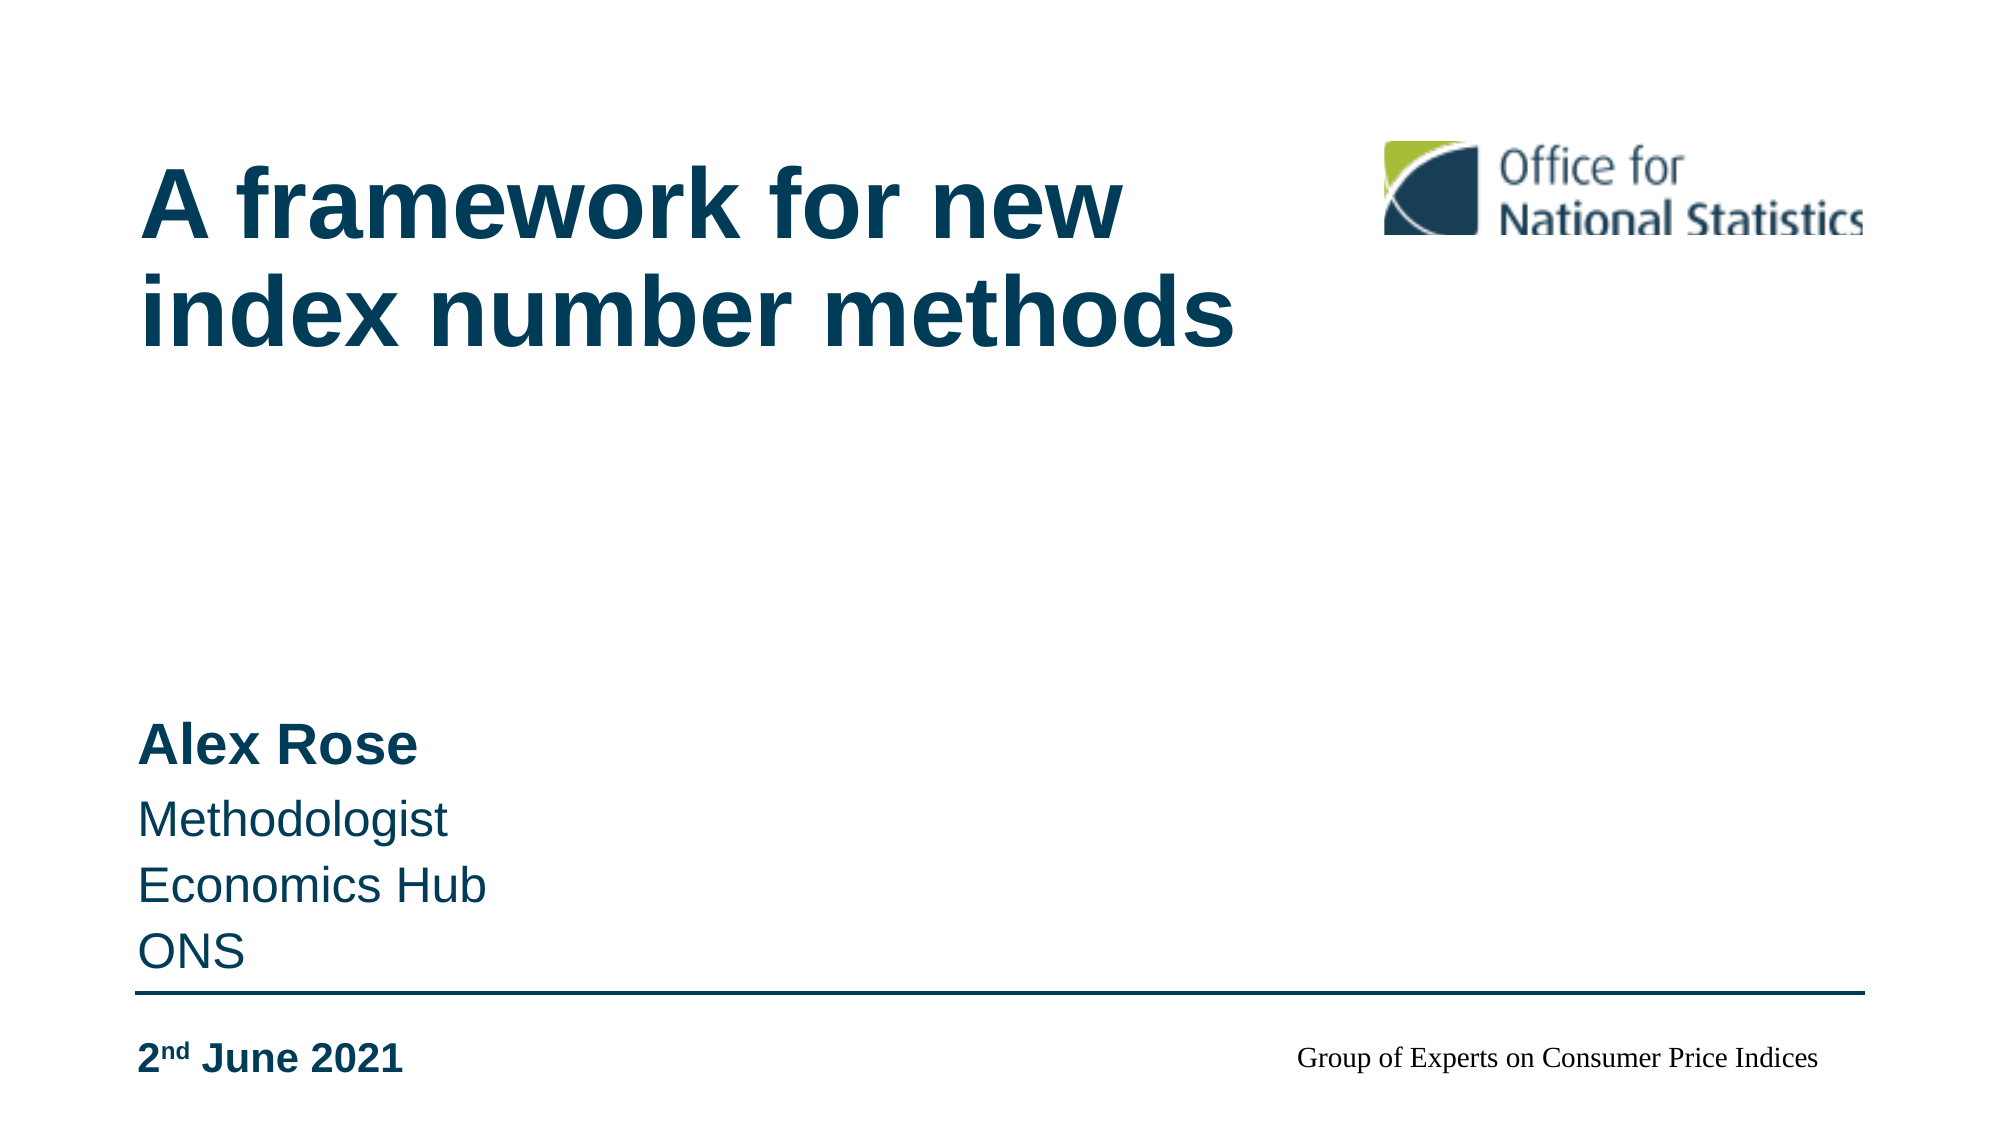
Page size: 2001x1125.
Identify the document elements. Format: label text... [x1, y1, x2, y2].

footer Group of Experts on Consumer Price Indices [1235, 1025, 1866, 1086]
list Alex Rose [137, 697, 1863, 784]
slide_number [137, 1025, 588, 1086]
list Methodologist Economics Hub ONS [137, 784, 1863, 983]
title A framework for new index number methods [139, 144, 1273, 683]
